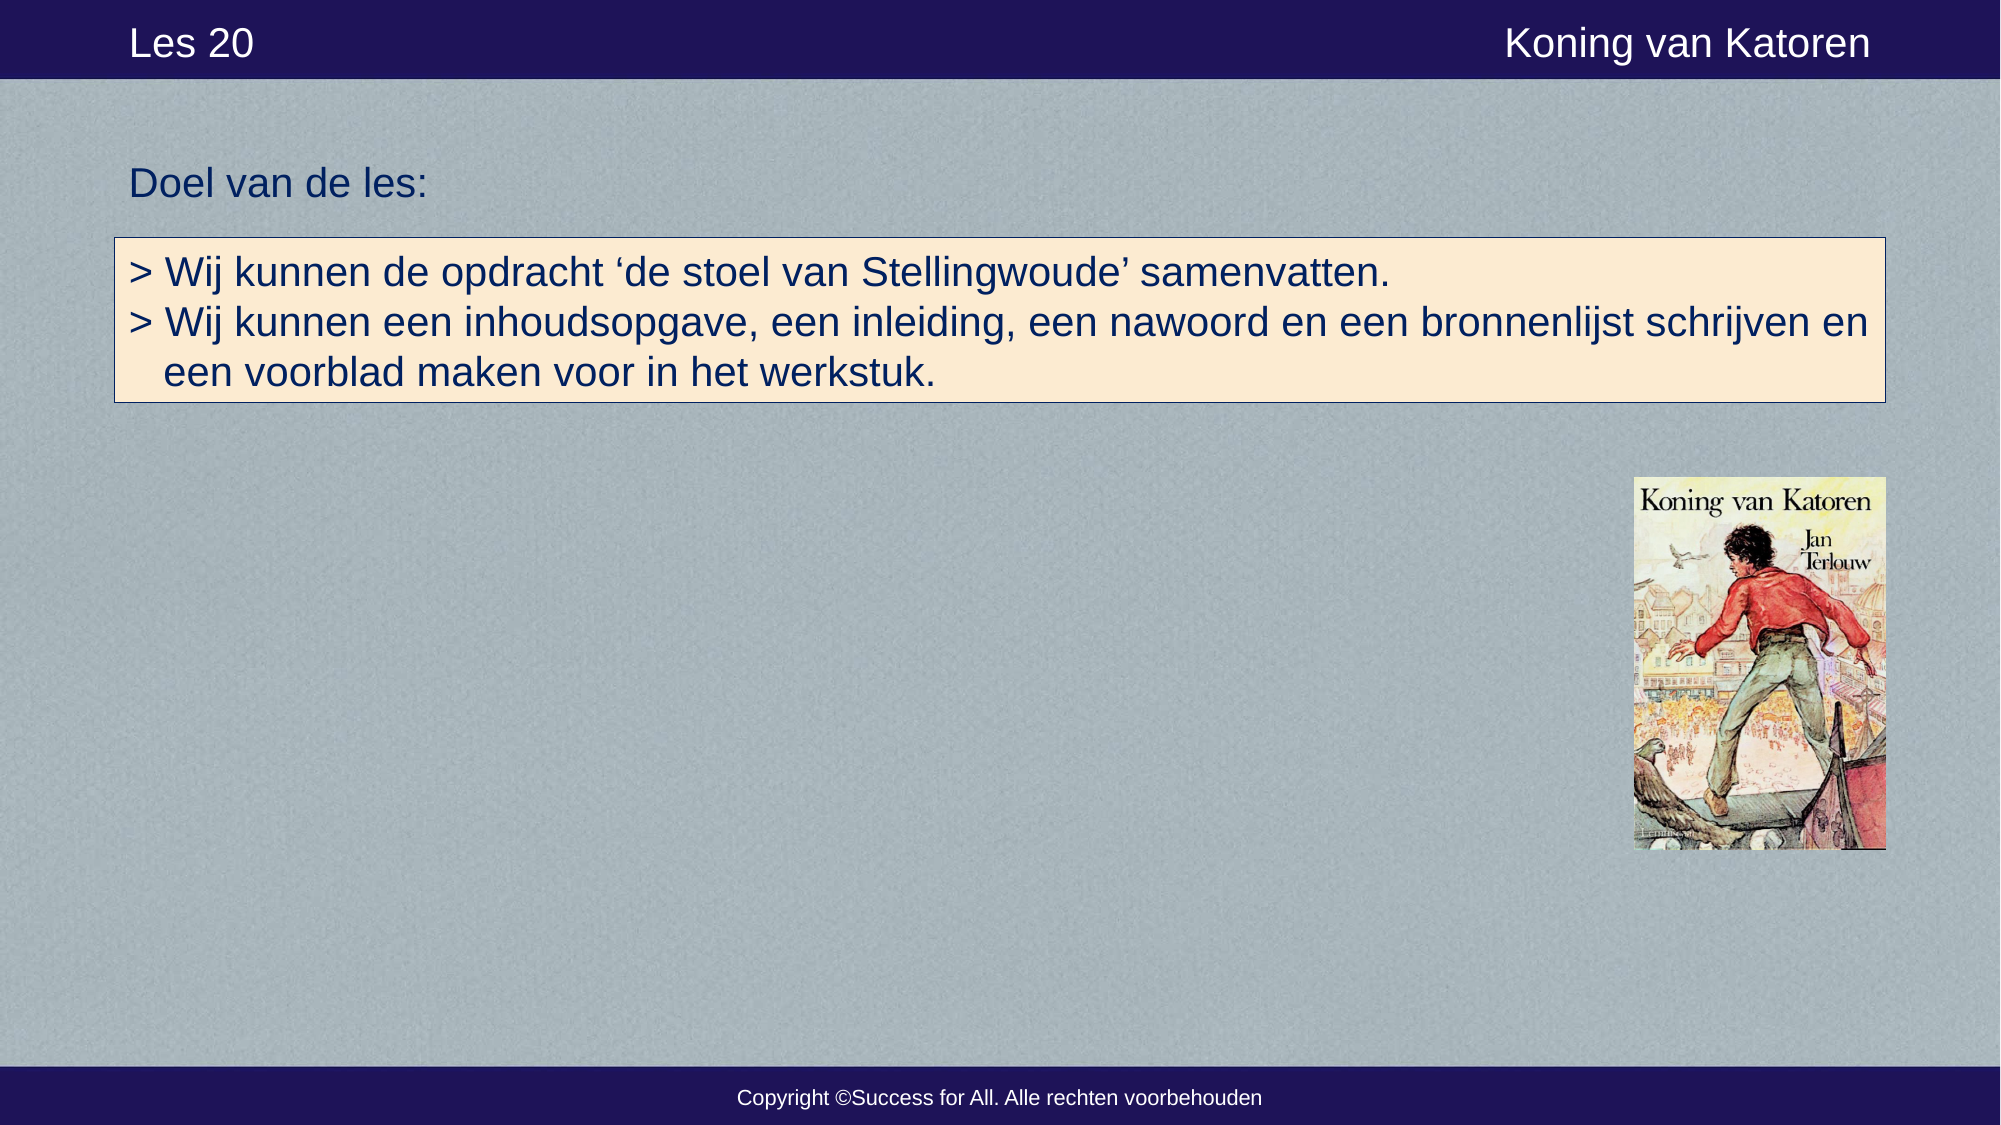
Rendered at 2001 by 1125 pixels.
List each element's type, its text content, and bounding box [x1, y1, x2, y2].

text_box Les 20 [114, 8, 354, 73]
text_box Doel van de les: [113, 148, 1635, 214]
text_box Copyright ©Success for All. Alle rechten voorbehouden [0, 1076, 2000, 1125]
picture [0, 0, 2001, 1125]
text_box Koning van Katoren [999, 8, 1886, 73]
text_box > Wij kunnen de opdracht ‘de stoel van Stellingwoude’ samenvatten. > Wij kunnen een inhoudsopgave, een inleiding, een nawoord en een bronnenlijst schrijven en een voorblad maken voor in het werkstuk. [114, 237, 1886, 403]
